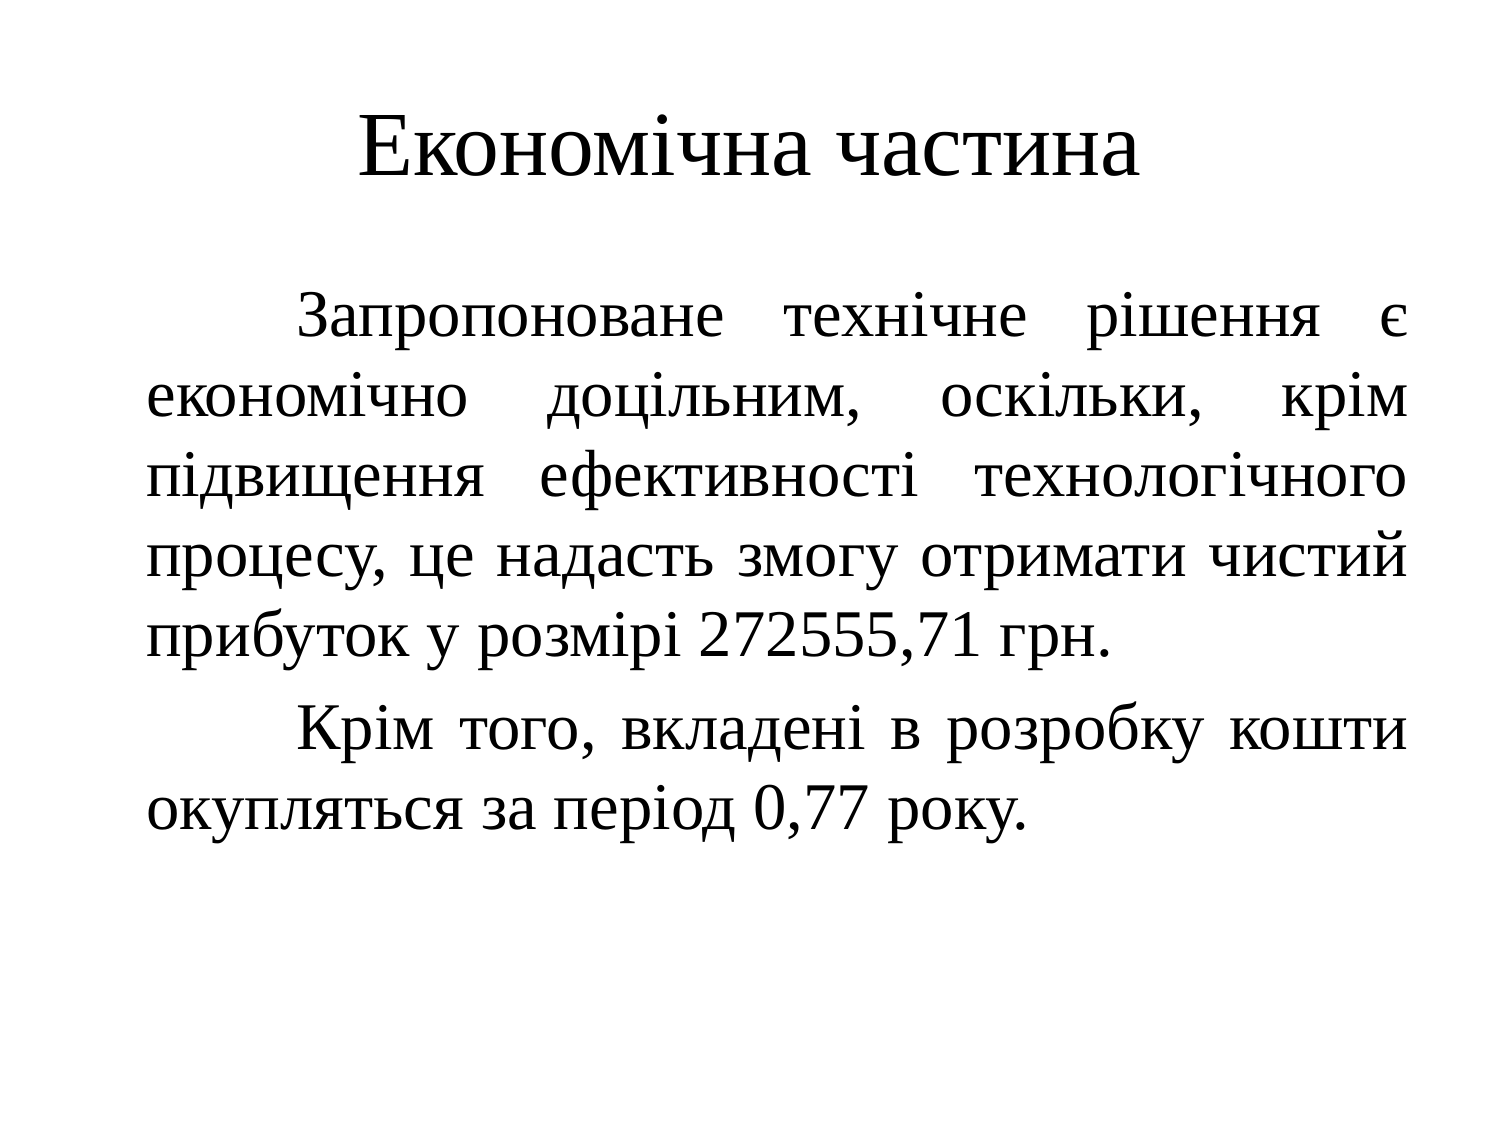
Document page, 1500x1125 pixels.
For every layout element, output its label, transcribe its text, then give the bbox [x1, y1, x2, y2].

title Економічна частина [75, 45, 1425, 233]
list Запропоноване технічне рішення є економічно доцільним, оскільки, крім підвищення ефективності технологічного процесу, це надасть змогу отримати чистий прибуток у розмірі 272555,71 грн. Крім того, вкладені в розробку кошти окупляться за період 0,77 року. [75, 262, 1425, 1005]
